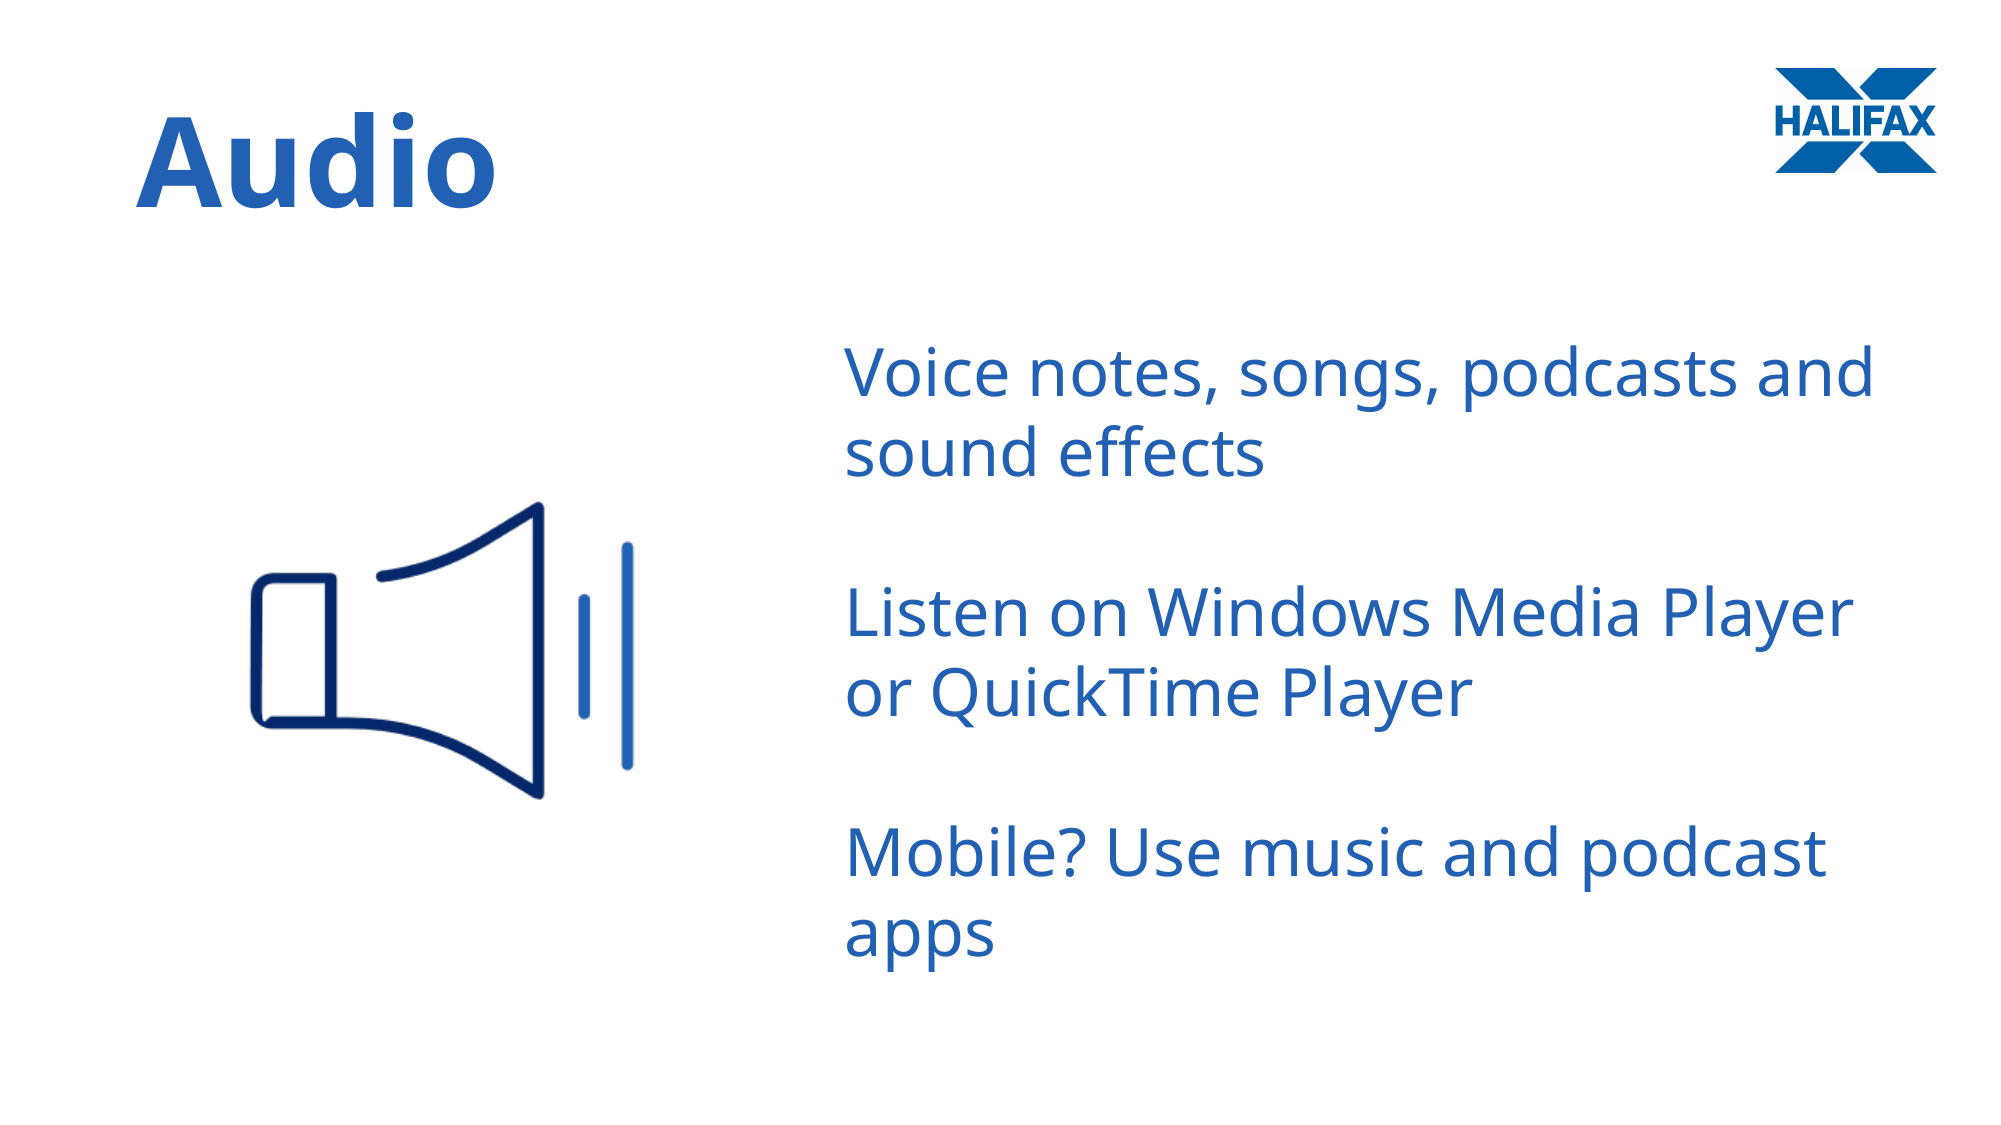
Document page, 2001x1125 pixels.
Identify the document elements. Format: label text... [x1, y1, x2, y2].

list Voice notes, songs, podcasts and sound effects Listen on Windows Media Player or QuickTime Player Mobile? Use music and podcast apps [830, 328, 1944, 972]
picture [1775, 68, 1937, 173]
picture [121, 327, 764, 972]
list Audio [121, 75, 1579, 221]
